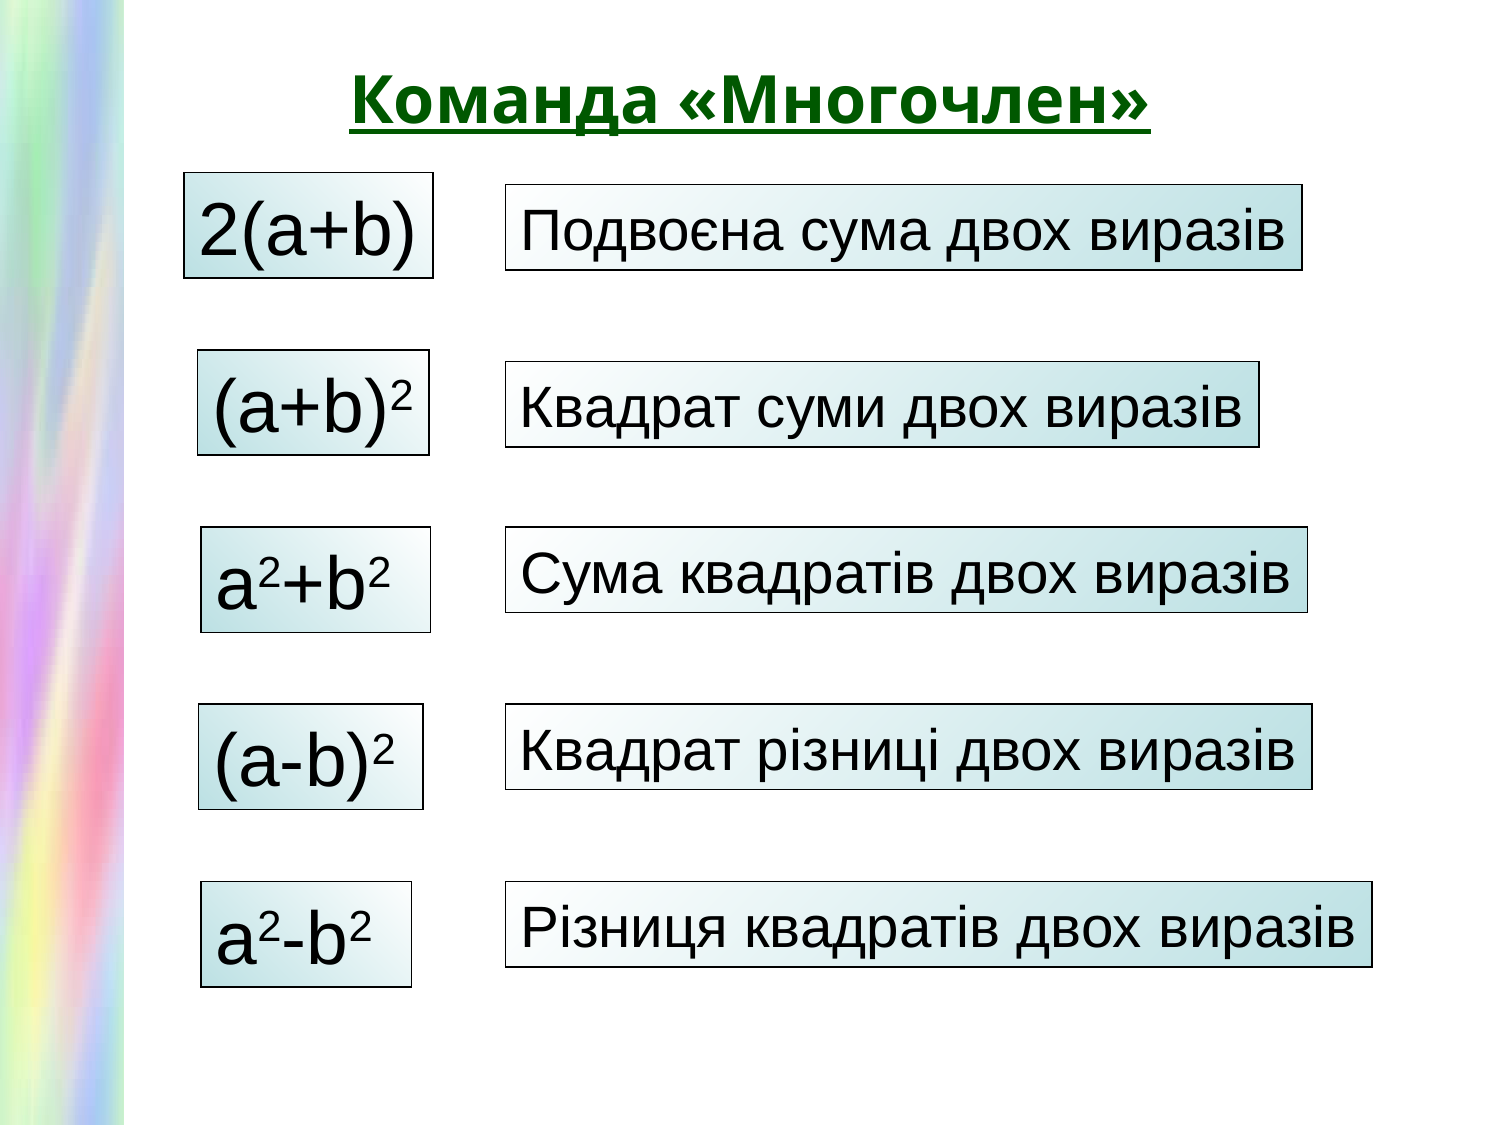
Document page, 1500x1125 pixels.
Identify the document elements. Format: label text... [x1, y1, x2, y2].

text_box (a+b)2 [197, 349, 429, 456]
text_box Різниця квадратів двох виразів [505, 881, 1373, 967]
text_box Сума квадратів двох виразів [505, 527, 1308, 613]
picture [0, 0, 125, 1125]
text_box Команда «Многочлен» [129, 45, 1425, 149]
text_box Подвоєна сума двох виразів [505, 184, 1303, 270]
text_box a2+b2 [201, 527, 431, 633]
text_box (a-b)2 [198, 704, 423, 810]
text_box 2(a+b) [184, 172, 433, 278]
text_box a2-b2 [201, 881, 412, 987]
text_box Квадрат різниці двох виразів [505, 704, 1312, 790]
text_box Квадрат суми двох виразів [505, 361, 1259, 447]
